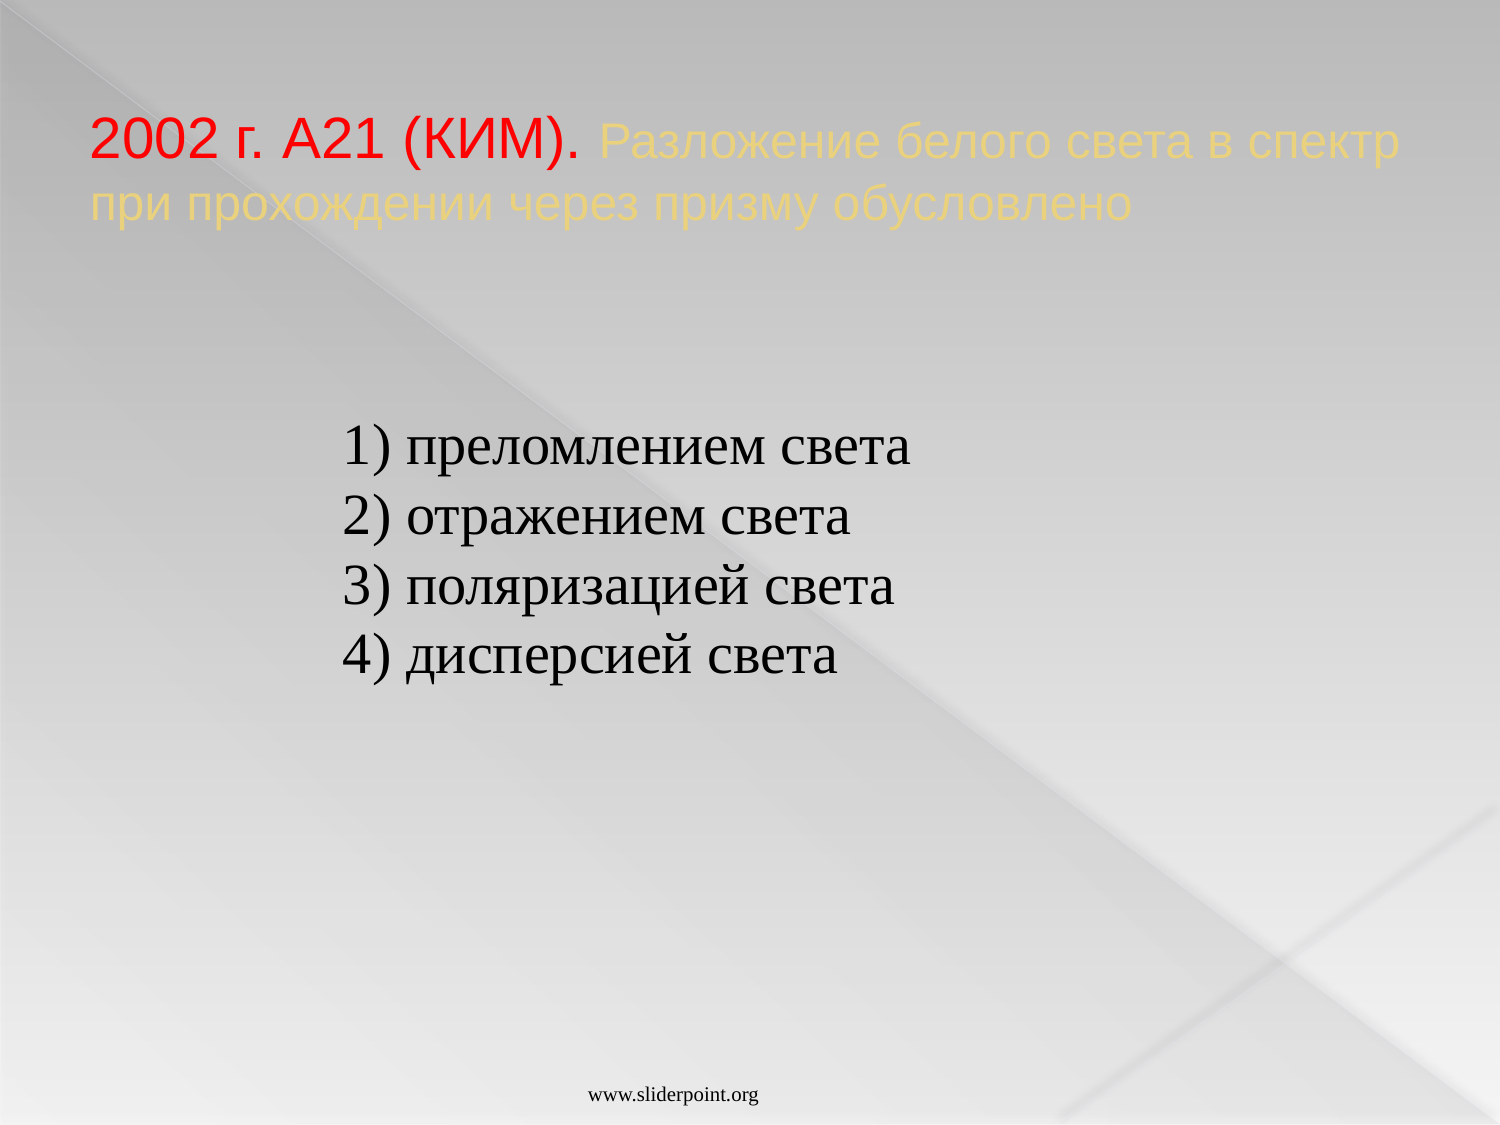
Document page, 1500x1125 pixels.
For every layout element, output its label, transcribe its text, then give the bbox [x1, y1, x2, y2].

title 2002 г. А21 (КИМ). Разложение белого света в спектр при прохождении через призму обусловлено [75, 37, 1425, 293]
text_box 1) преломлением света 2) отражением света 3) поляризацией света 4) дисперсией света [328, 398, 1114, 694]
footer www.sliderpoint.org [75, 1063, 774, 1113]
